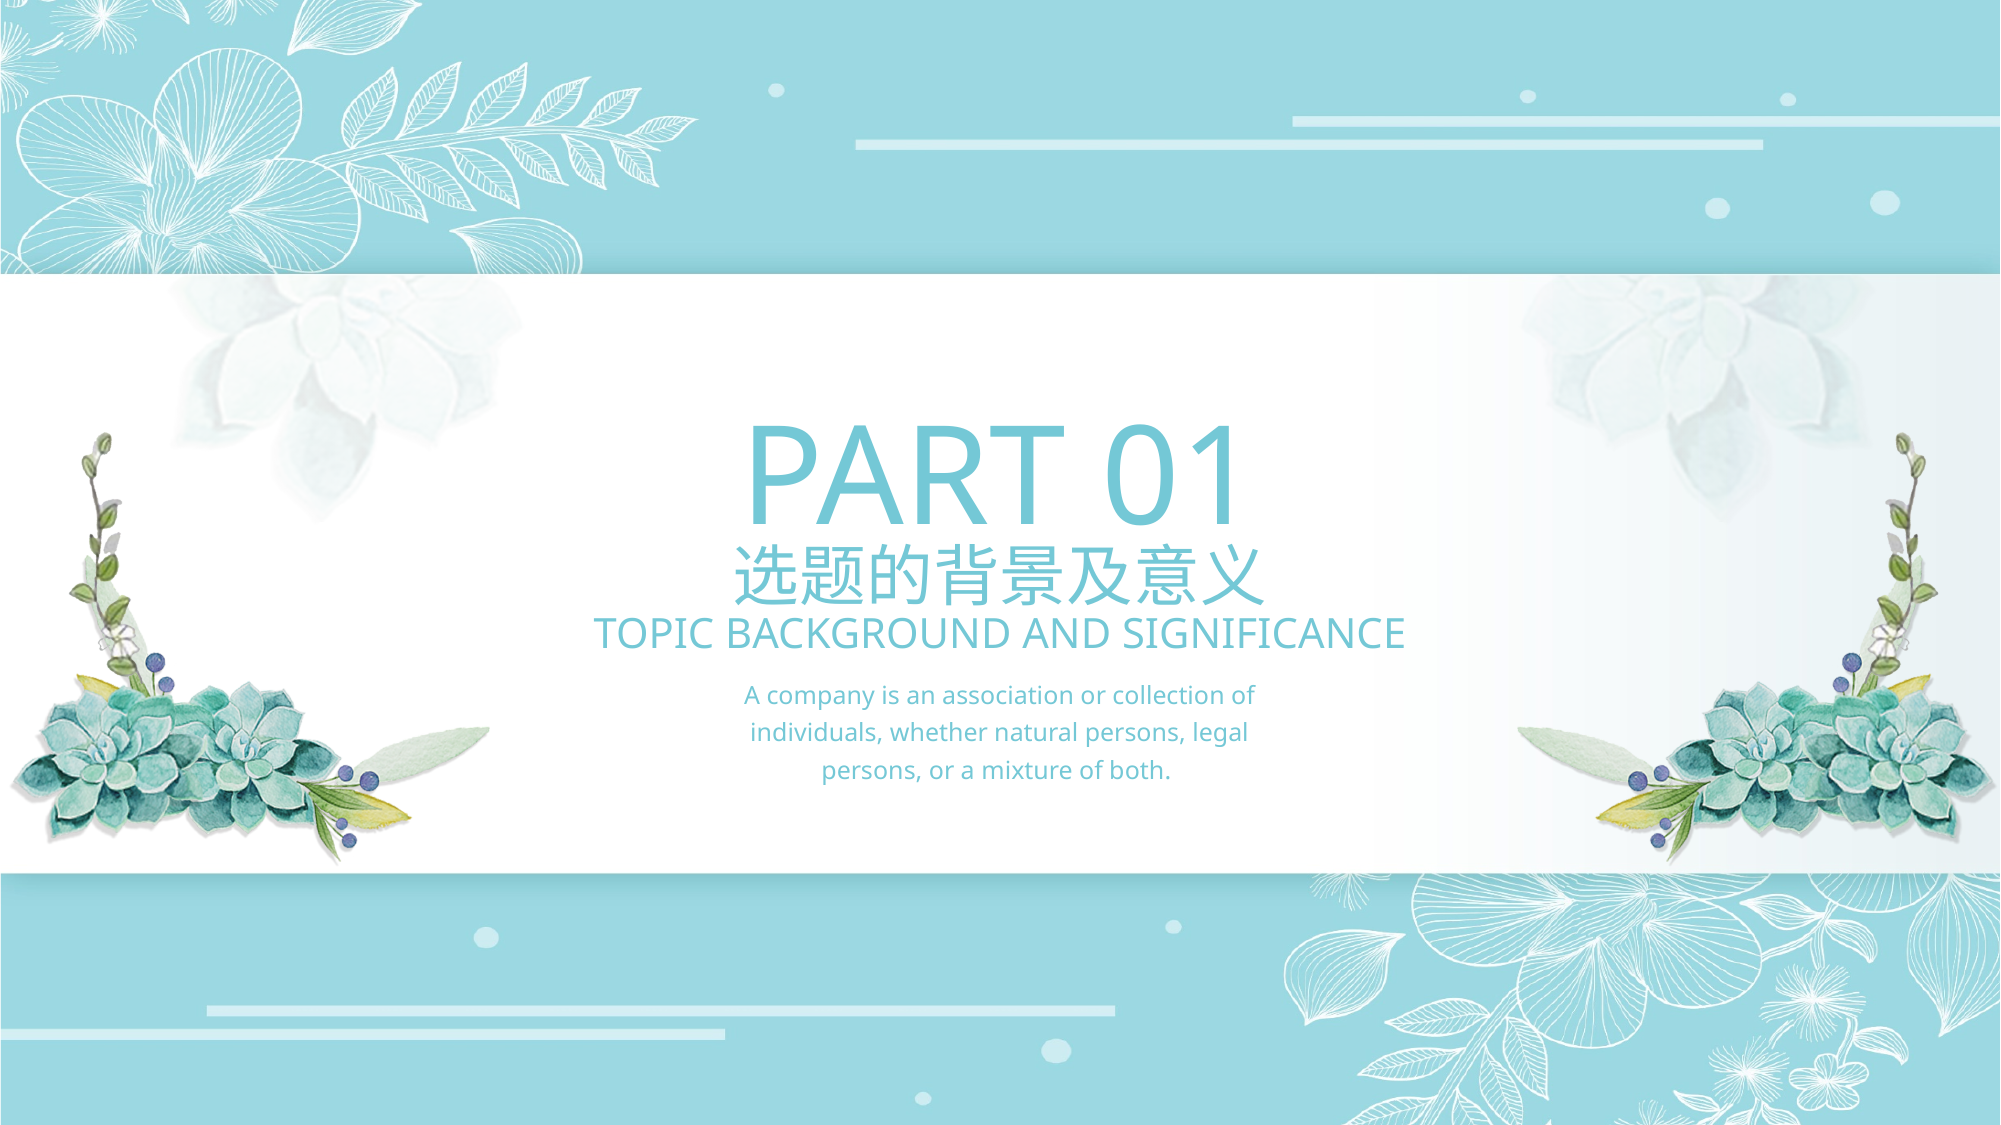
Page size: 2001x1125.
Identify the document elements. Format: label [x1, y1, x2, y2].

text_box [8, 432, 490, 867]
picture [3, 0, 2000, 1125]
text_box [1516, 432, 1998, 867]
